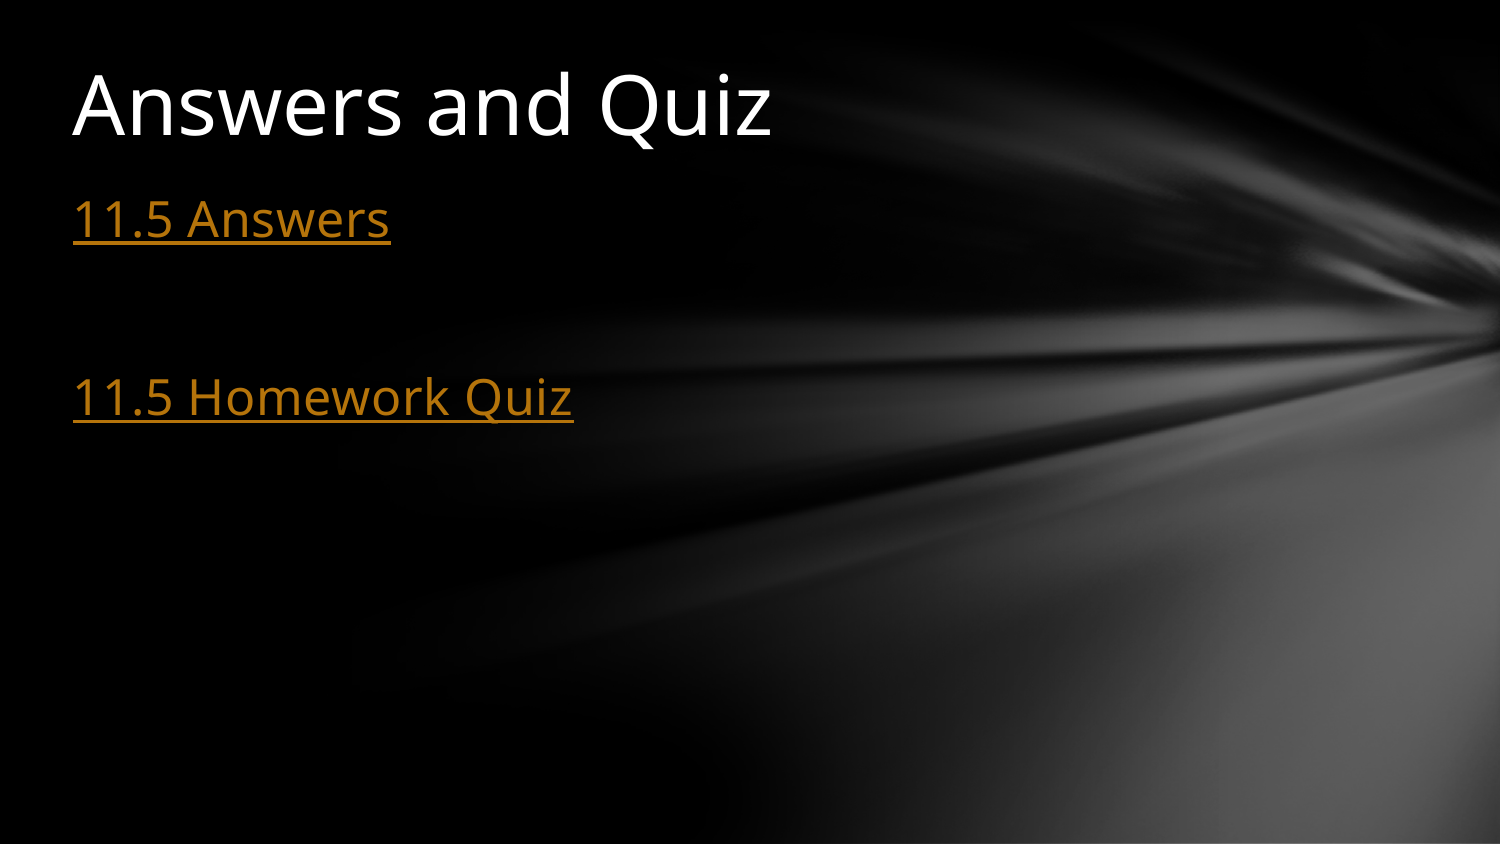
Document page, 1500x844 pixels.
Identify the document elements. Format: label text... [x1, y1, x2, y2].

list 11.5 Answers 11.5 Homework Quiz [57, 180, 1450, 762]
title Answers and Quiz [57, 28, 1450, 160]
